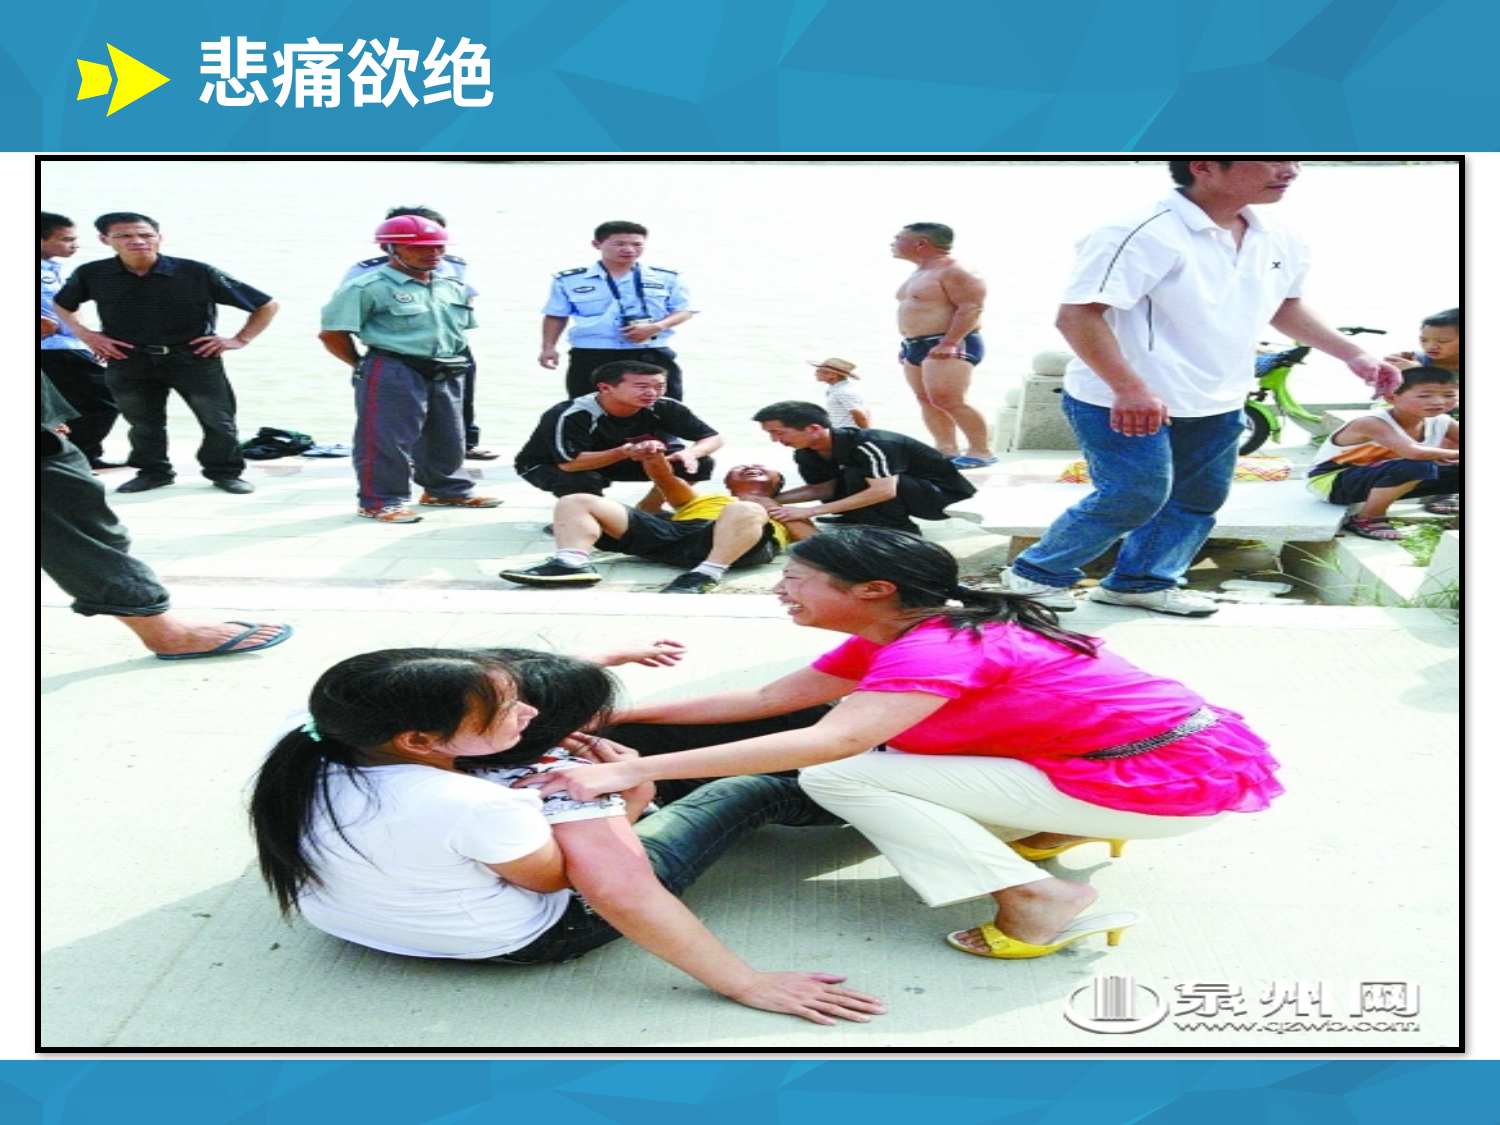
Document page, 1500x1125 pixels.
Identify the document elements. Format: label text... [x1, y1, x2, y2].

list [40, 160, 1460, 1048]
text_box 悲痛欲绝 [182, 18, 512, 124]
